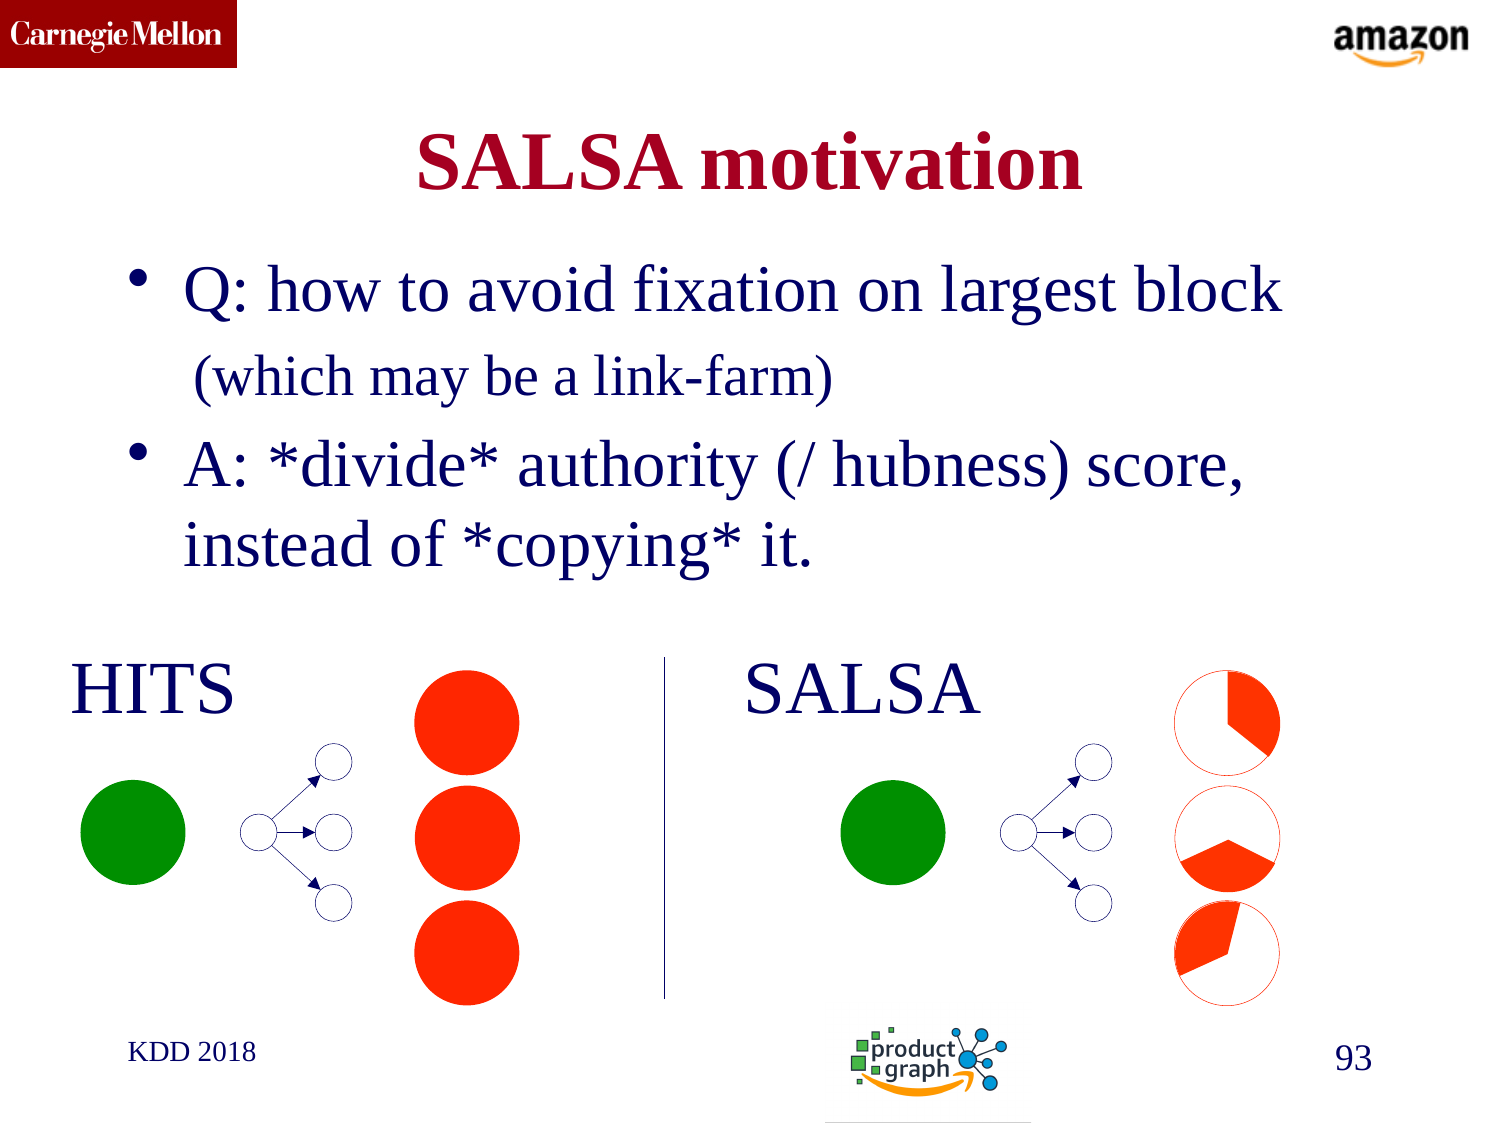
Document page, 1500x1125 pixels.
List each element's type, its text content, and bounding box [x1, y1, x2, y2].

picture [1322, 4, 1484, 88]
text_box [1180, 839, 1276, 893]
text_box [315, 884, 353, 922]
text_box [414, 900, 520, 1006]
text_box [840, 780, 946, 886]
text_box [271, 774, 321, 820]
text_box [1075, 743, 1113, 781]
slide_number 93 [1074, 1024, 1388, 1101]
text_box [1031, 775, 1081, 820]
text_box [80, 779, 186, 885]
text_box [1174, 785, 1280, 862]
text_box [414, 785, 520, 891]
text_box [1031, 845, 1081, 891]
text_box [414, 670, 520, 776]
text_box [1174, 900, 1281, 1007]
picture [0, 0, 237, 68]
slide_number KDD 2018 [112, 1024, 426, 1101]
text_box SALSA [728, 630, 997, 736]
text_box [315, 814, 353, 851]
text_box [240, 814, 277, 851]
text_box [1075, 884, 1113, 922]
text_box [1075, 814, 1113, 852]
text_box [1000, 814, 1037, 852]
text_box [315, 743, 353, 781]
list Q: how to avoid fixation on largest block (which may be a link-farm) A: *divide* authority (/ hubness) score, instead of *copying* it. [112, 237, 1388, 1001]
title SALSA motivation [112, 99, 1388, 213]
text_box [1174, 670, 1281, 777]
text_box HITS [55, 630, 252, 736]
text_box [271, 845, 321, 891]
